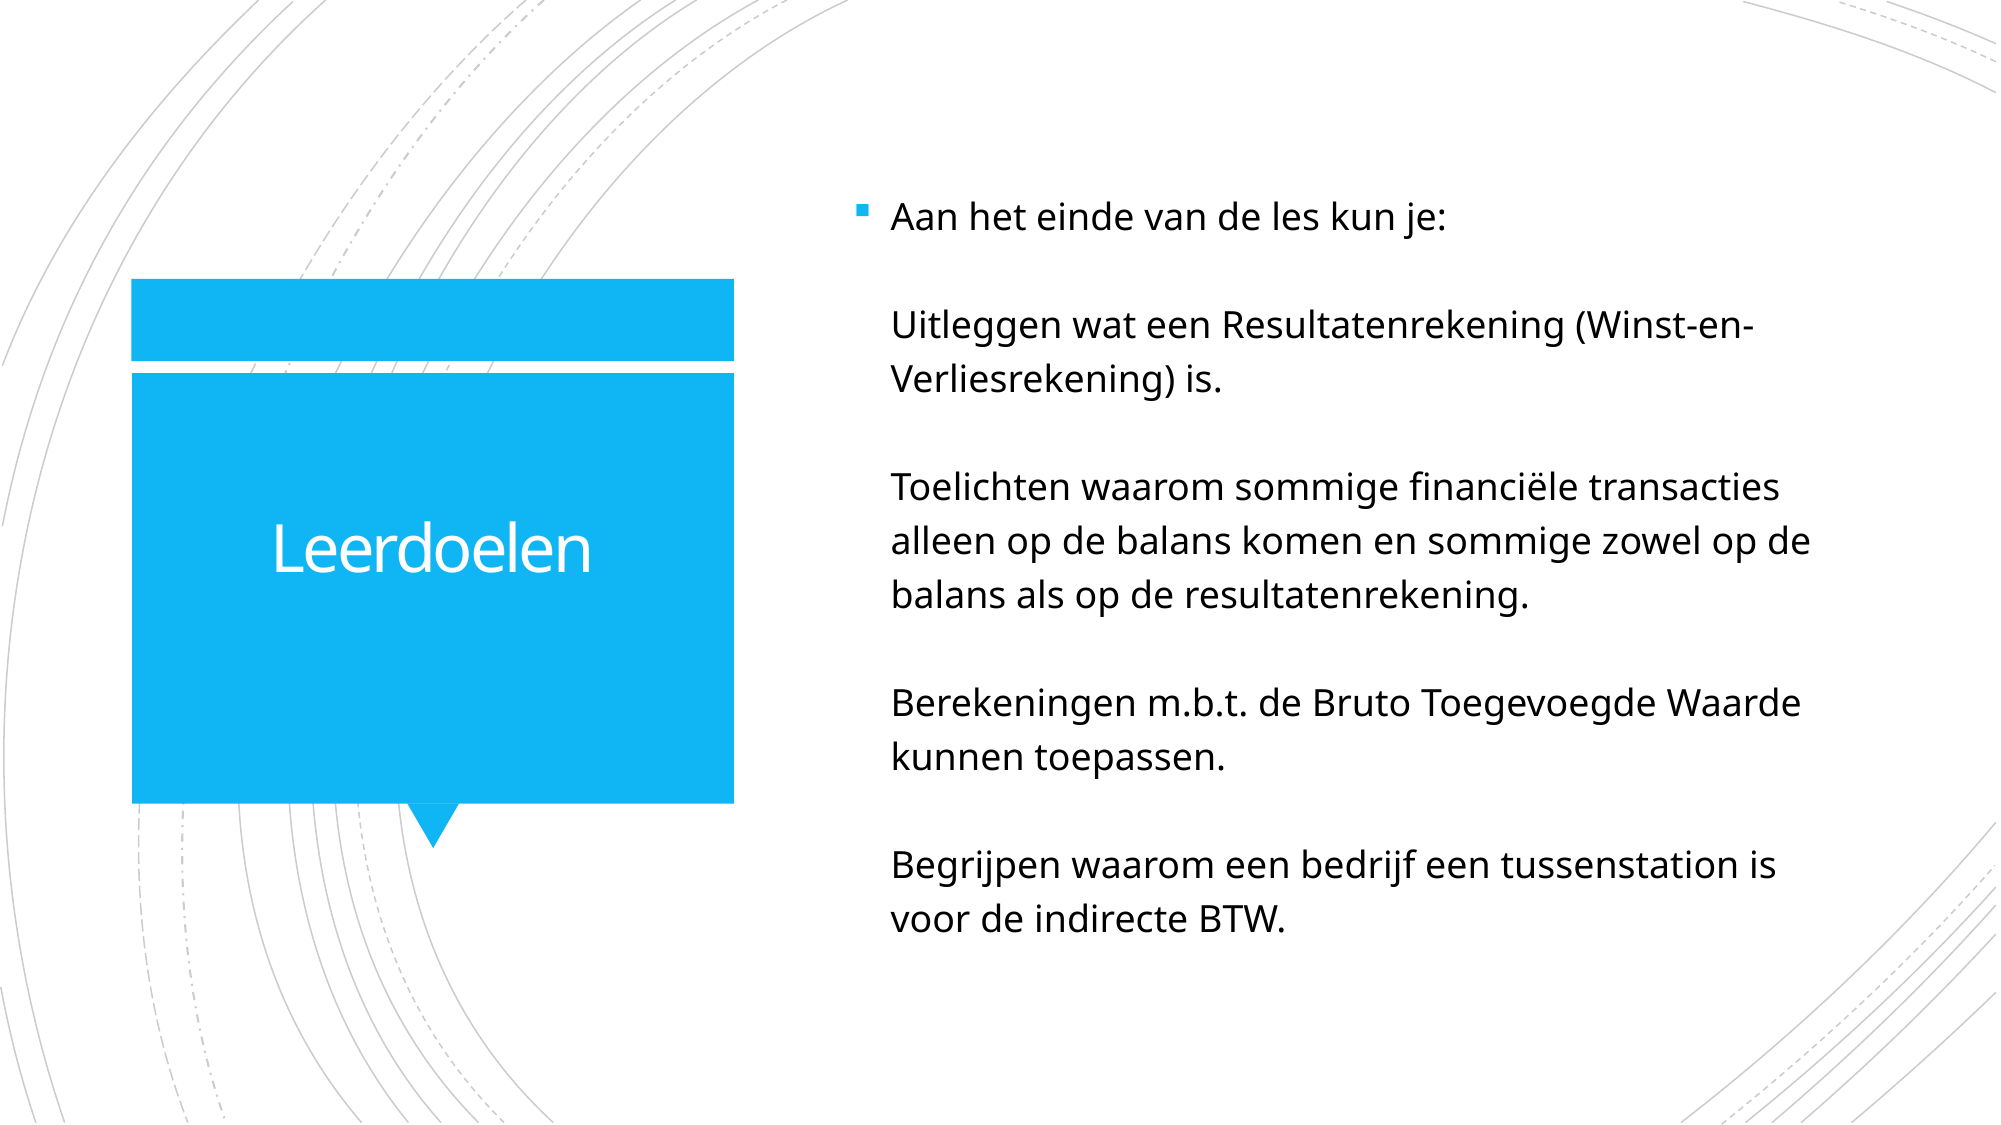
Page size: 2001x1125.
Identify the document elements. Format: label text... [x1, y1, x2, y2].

list Aan het einde van de les kun je: Uitleggen wat een Resultatenrekening (Winst-en-Verliesrekening) is. Toelichten waarom sommige financiële transacties alleen op de balans komen en sommige zowel op de balans als op de resultatenrekening. Berekeningen m.b.t. de Bruto Toegevoegde Waarde kunnen toepassen. Begrijpen waarom een bedrijf een tussenstation is voor de indirecte BTW. [838, 131, 1868, 993]
title Leerdoelen [145, 385, 721, 587]
